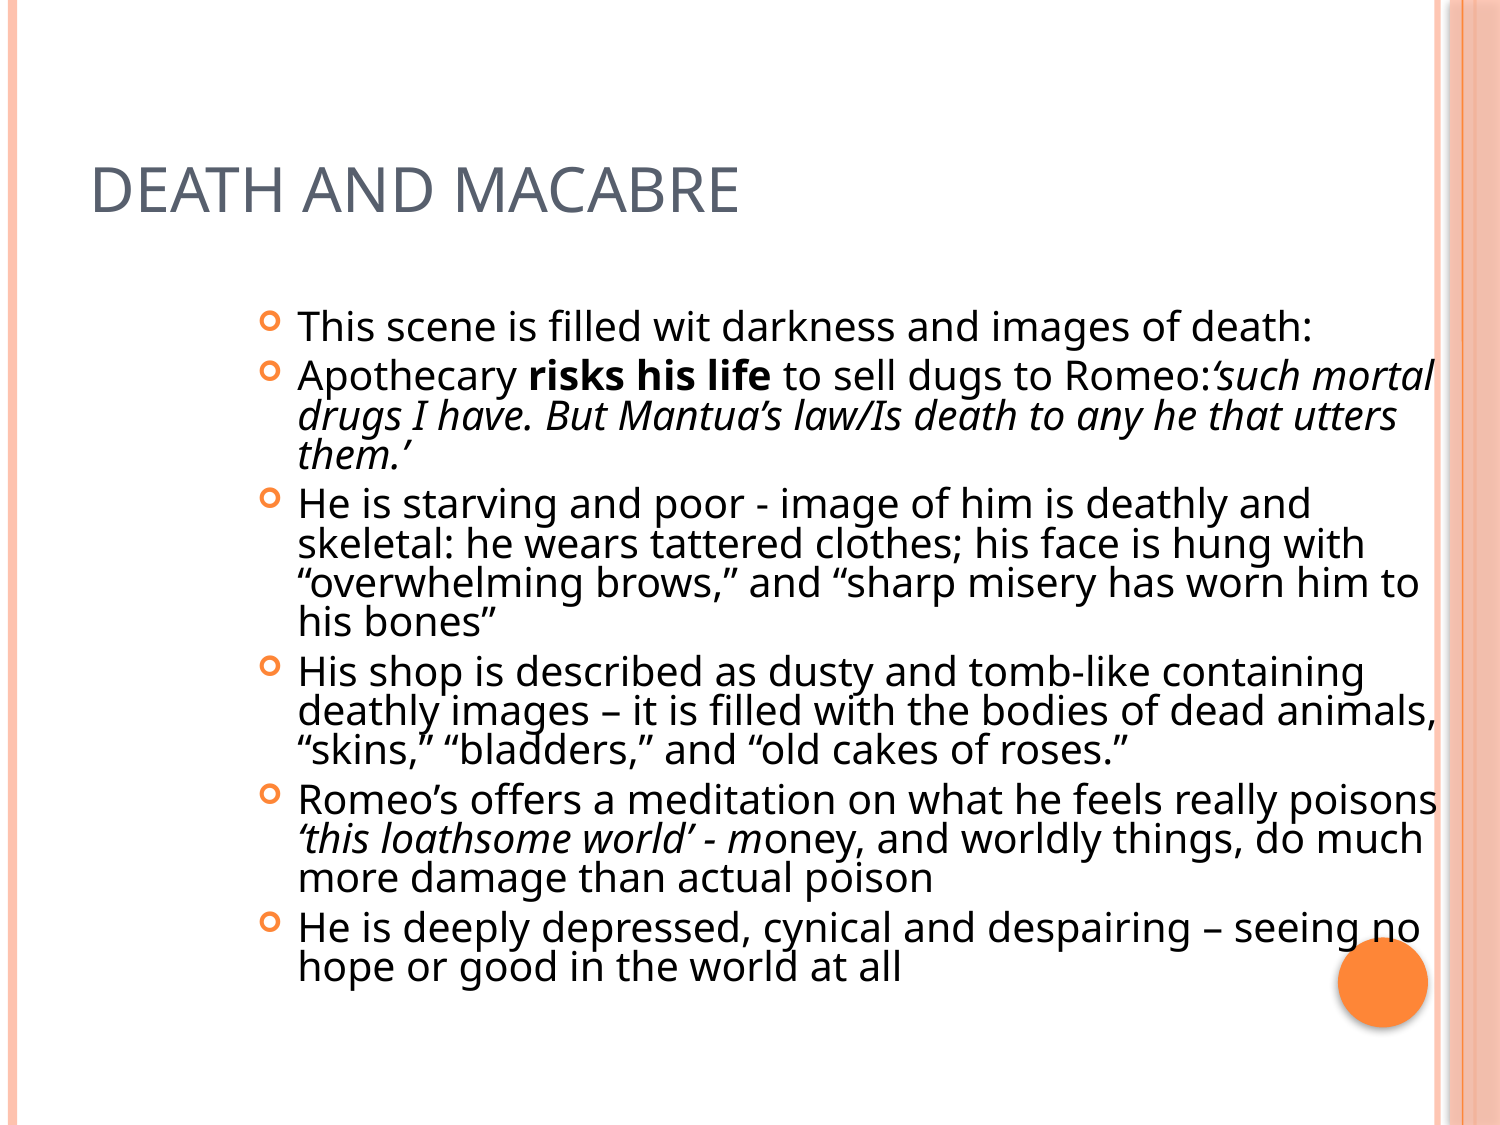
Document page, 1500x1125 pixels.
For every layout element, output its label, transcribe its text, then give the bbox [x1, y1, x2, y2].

title Death and Macabre [75, 45, 1300, 233]
list This scene is filled wit darkness and images of death: Apothecary risks his life to sell dugs to Romeo:‘such mortal drugs I have. But Mantua’s law/Is death to any he that utters them.’ He is starving and poor - image of him is deathly and skeletal: he wears tattered clothes; his face is hung with “overwhelming brows,” and “sharp misery has worn him to his bones” His shop is described as dusty and tomb-like containing deathly images – it is filled with the bodies of dead animals, “skins,” “bladders,” and “old cakes of roses.” Romeo’s offers a meditation on what he feels really poisons ‘this loathsome world’ - money, and worldly things, do much more damage than actual poison He is deeply depressed, cynical and despairing – seeing no hope or good in the world at all [242, 302, 1494, 1000]
